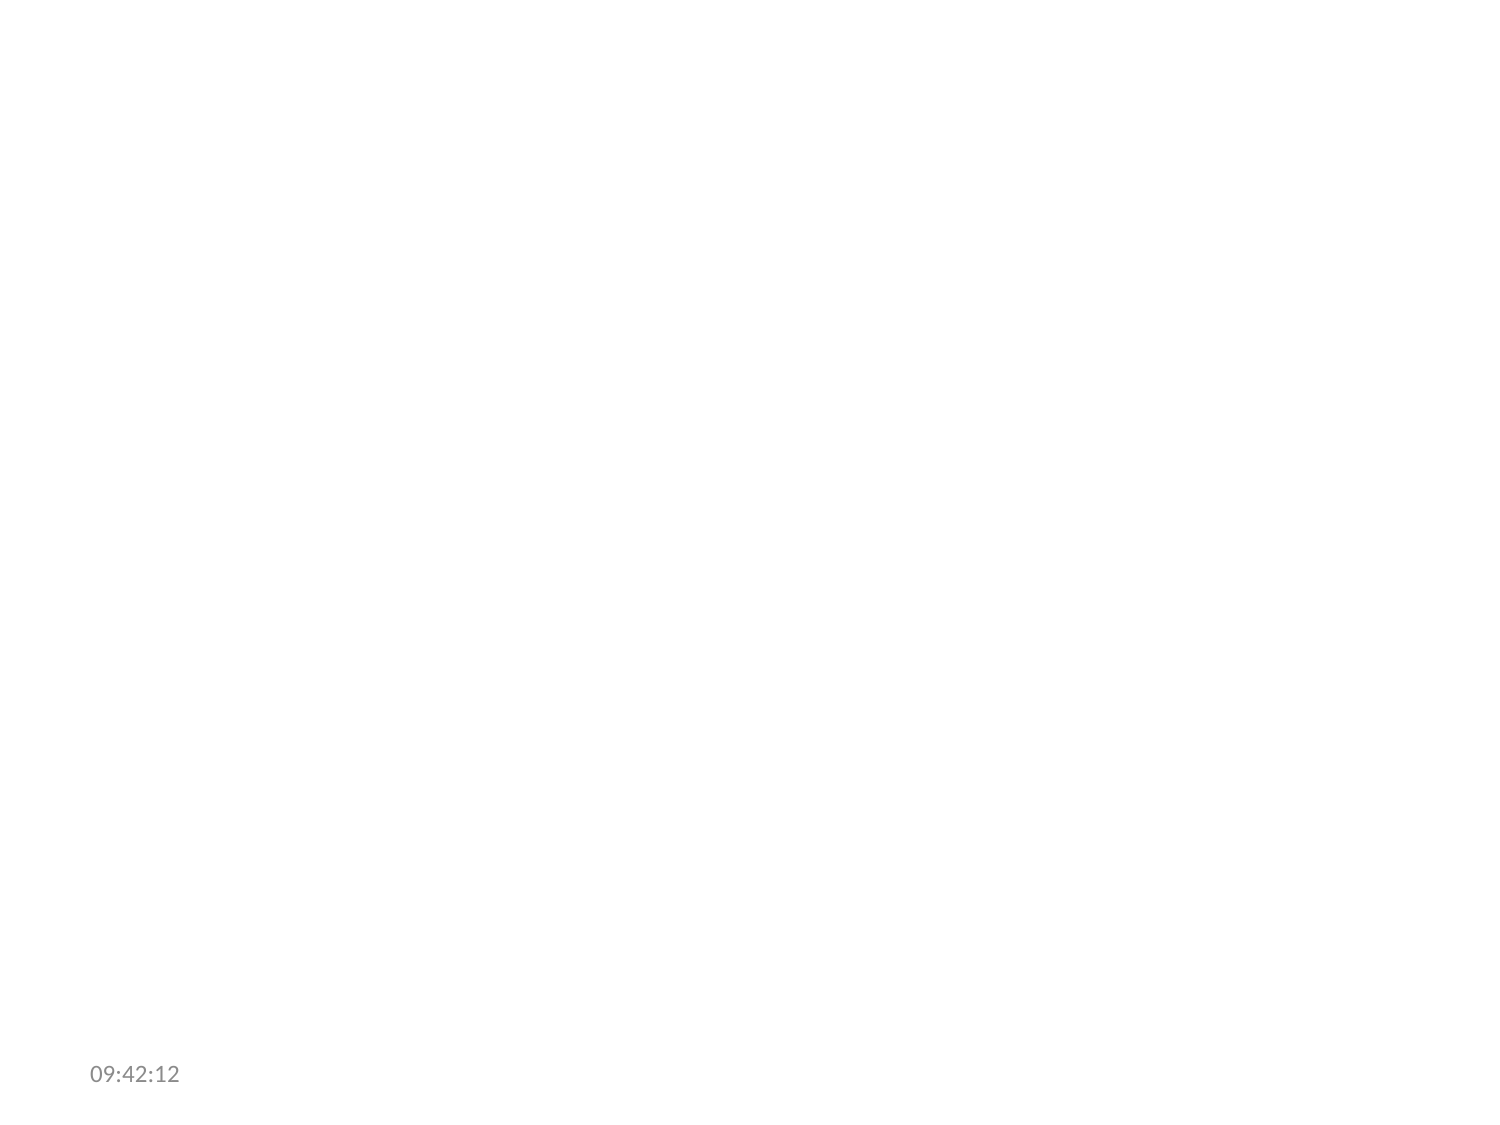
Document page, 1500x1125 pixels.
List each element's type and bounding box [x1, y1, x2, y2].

slide_number [75, 1042, 425, 1103]
